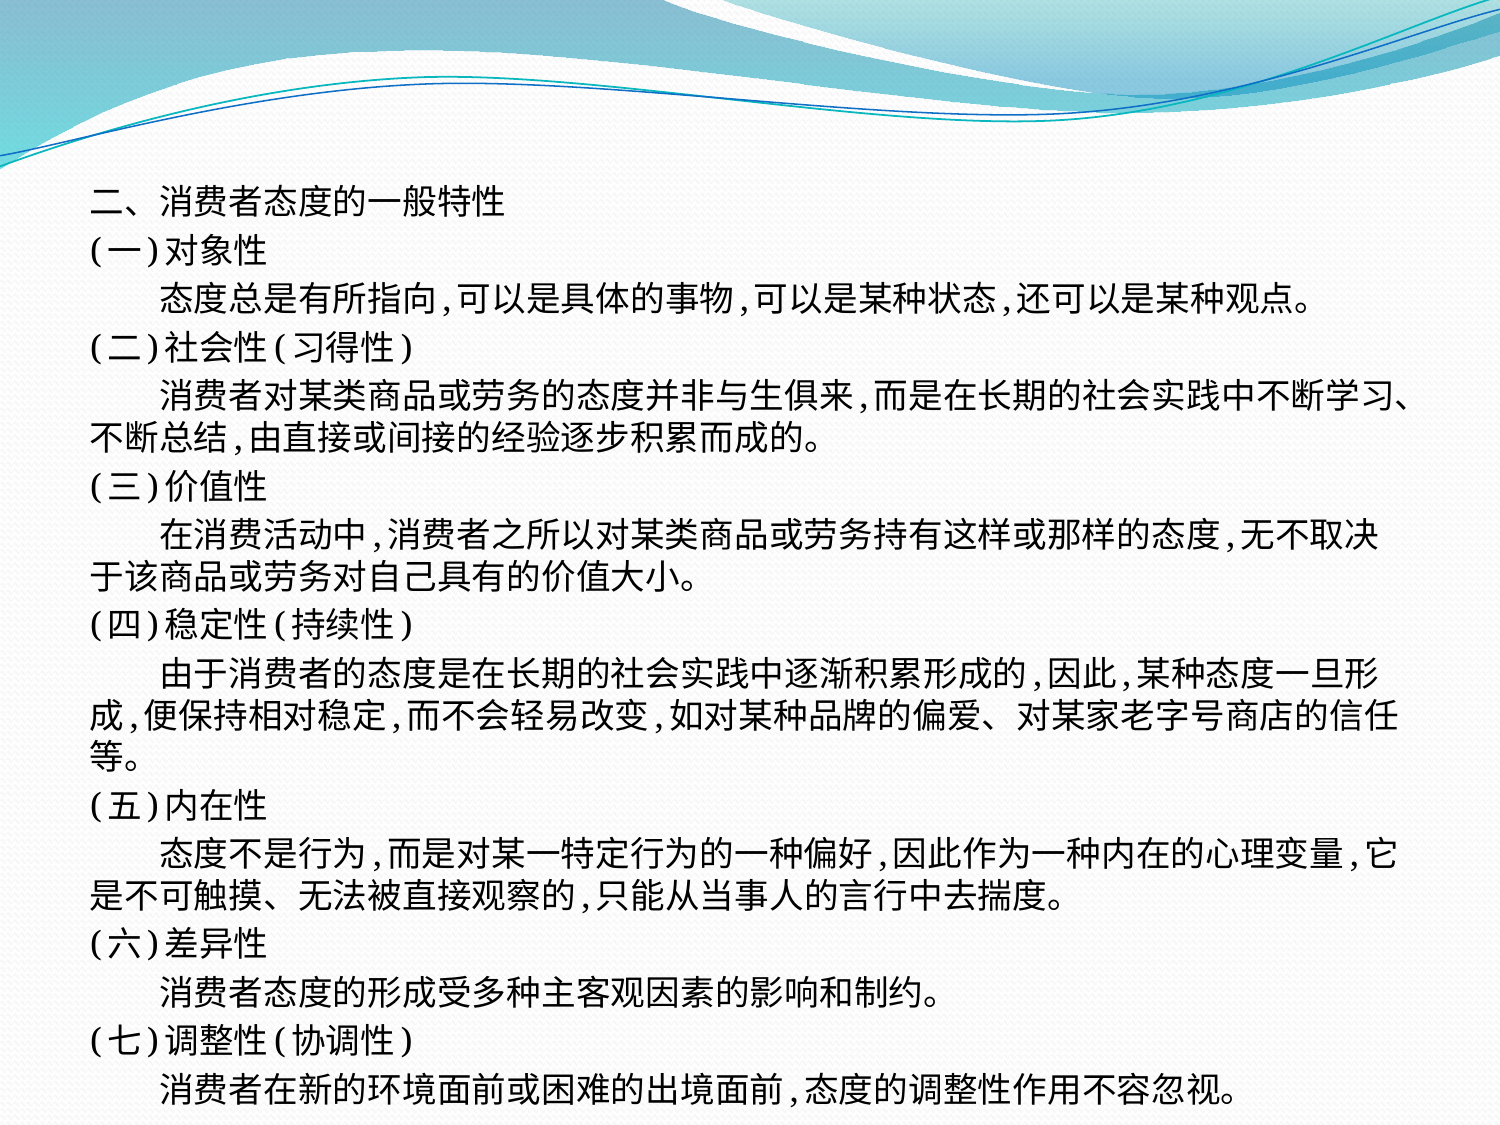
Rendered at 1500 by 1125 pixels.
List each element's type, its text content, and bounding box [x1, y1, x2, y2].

list 二、消费者态度的一般特性 (一)对象性 态度总是有所指向,可以是具体的事物,可以是某种状态,还可以是某种观点。 (二)社会性(习得性) 消费者对某类商品或劳务的态度并非与生俱来,而是在长期的社会实践中不断学习、不断总结,由直接或间接的经验逐步积累而成的。 (三)价值性 在消费活动中,消费者之所以对某类商品或劳务持有这样或那样的态度,无不取决于该商品或劳务对自己具有的价值大小。 (四)稳定性(持续性) 由于消费者的态度是在长期的社会实践中逐渐积累形成的,因此,某种态度一旦形成,便保持相对稳定,而不会轻易改变,如对某种品牌的偏爱、对某家老字号商店的信任等。 (五)内在性 态度不是行为,而是对某一特定行为的一种偏好,因此作为一种内在的心理变量,它是不可触摸、无法被直接观察的,只能从当事人的言行中去揣度。 (六)差异性 消费者态度的形成受多种主客观因素的影响和制约。 (七)调整性(协调性) 消费者在新的环境面前或困难的出境面前,态度的调整性作用不容忽视。 [75, 172, 1425, 1125]
